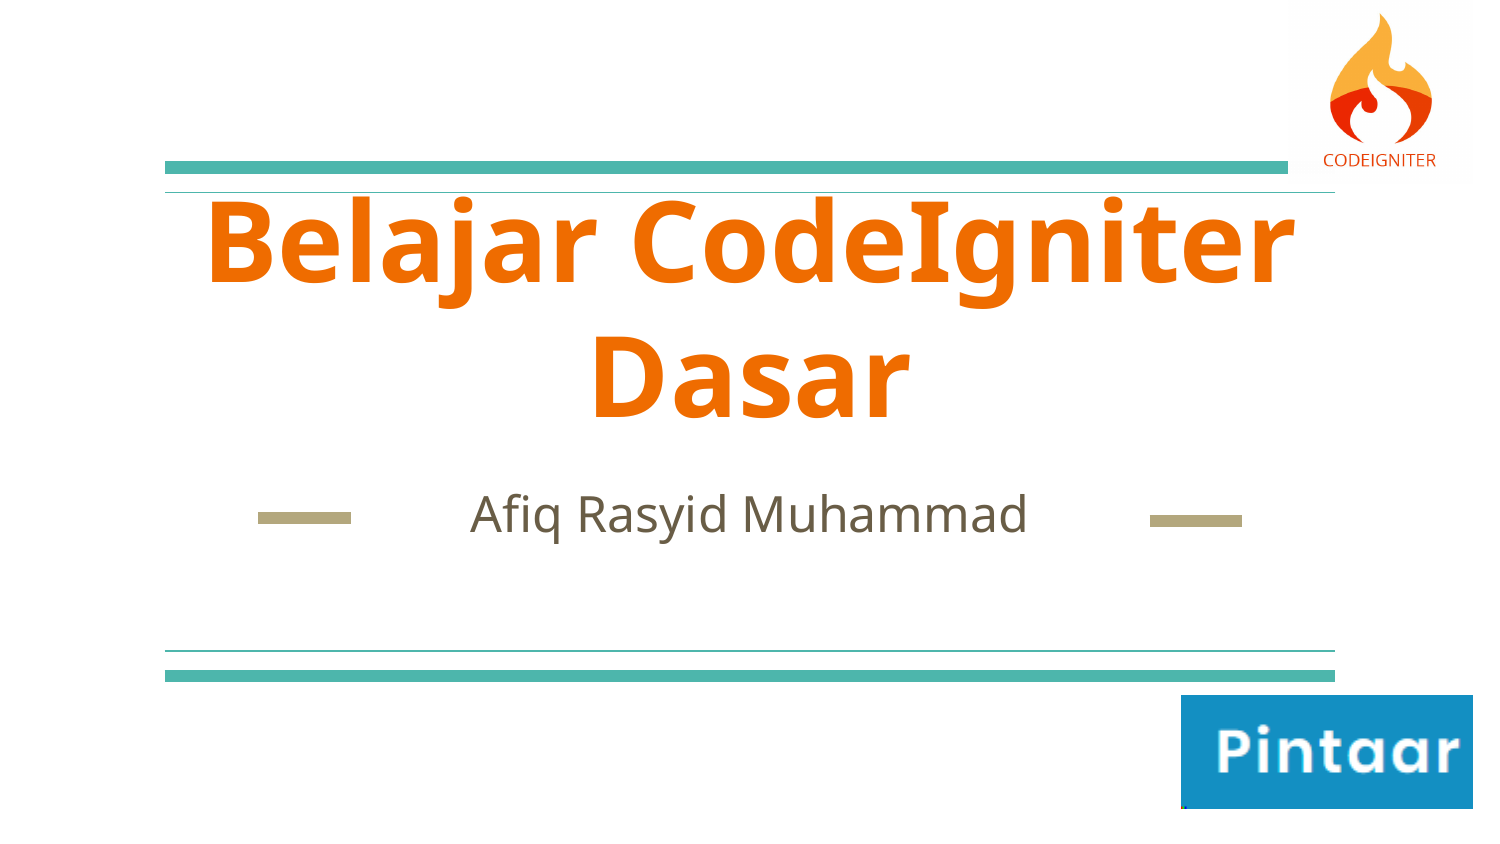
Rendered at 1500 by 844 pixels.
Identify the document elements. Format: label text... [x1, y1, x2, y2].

title Belajar CodeIgniter Dasar [164, 287, 1336, 456]
picture [1181, 695, 1473, 809]
picture [1288, 0, 1473, 184]
subtitle Afiq Rasyid Muhammad [350, 467, 1150, 598]
